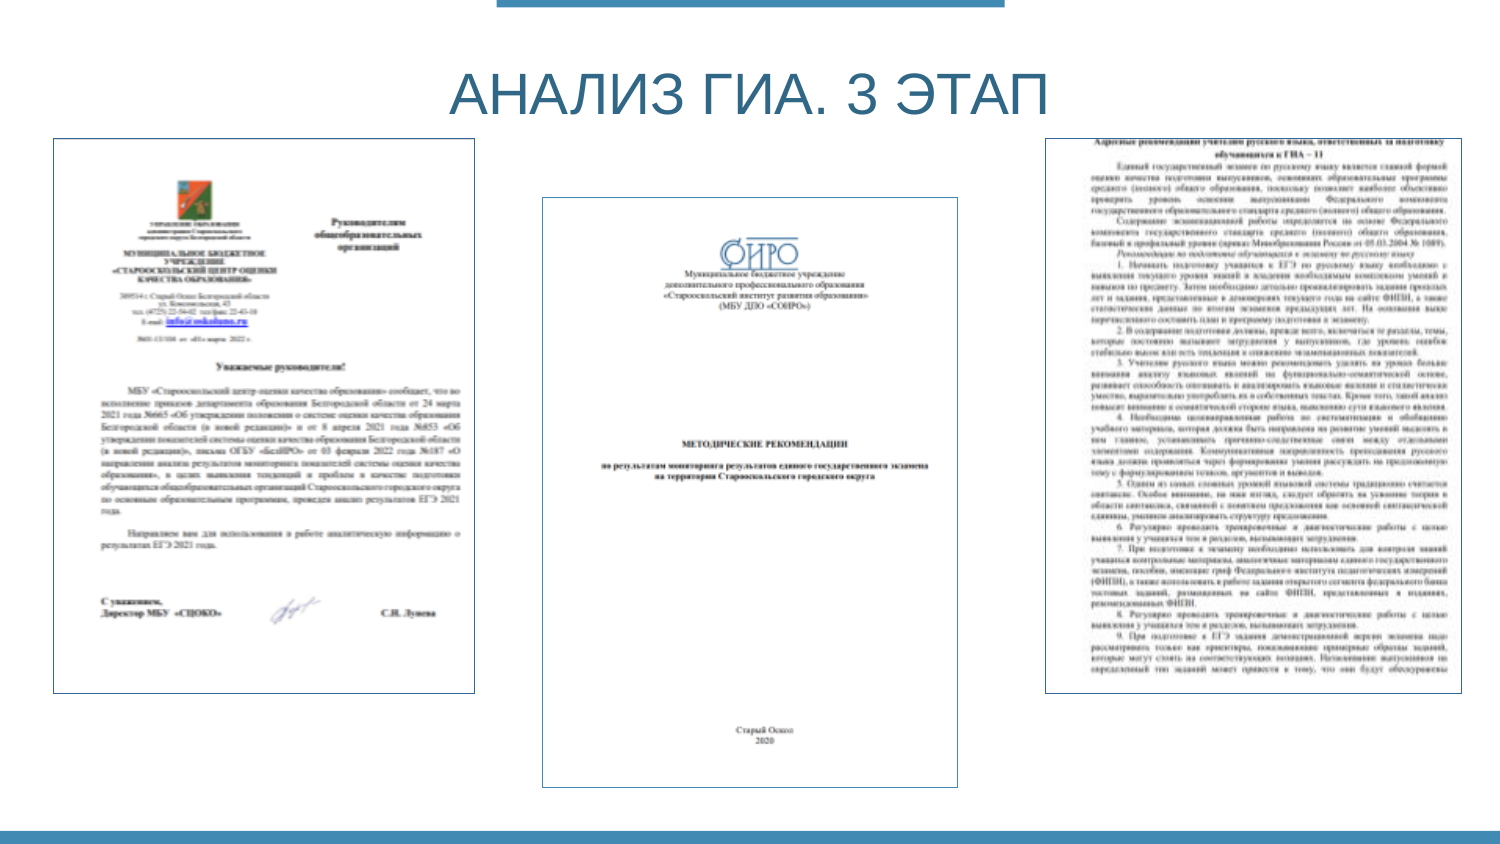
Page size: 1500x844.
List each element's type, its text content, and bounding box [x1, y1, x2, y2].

picture [542, 197, 958, 788]
list АНАЛИЗ ГИА. 3 ЭТАП [0, 43, 1500, 139]
picture [1045, 138, 1462, 694]
picture [52, 138, 475, 694]
